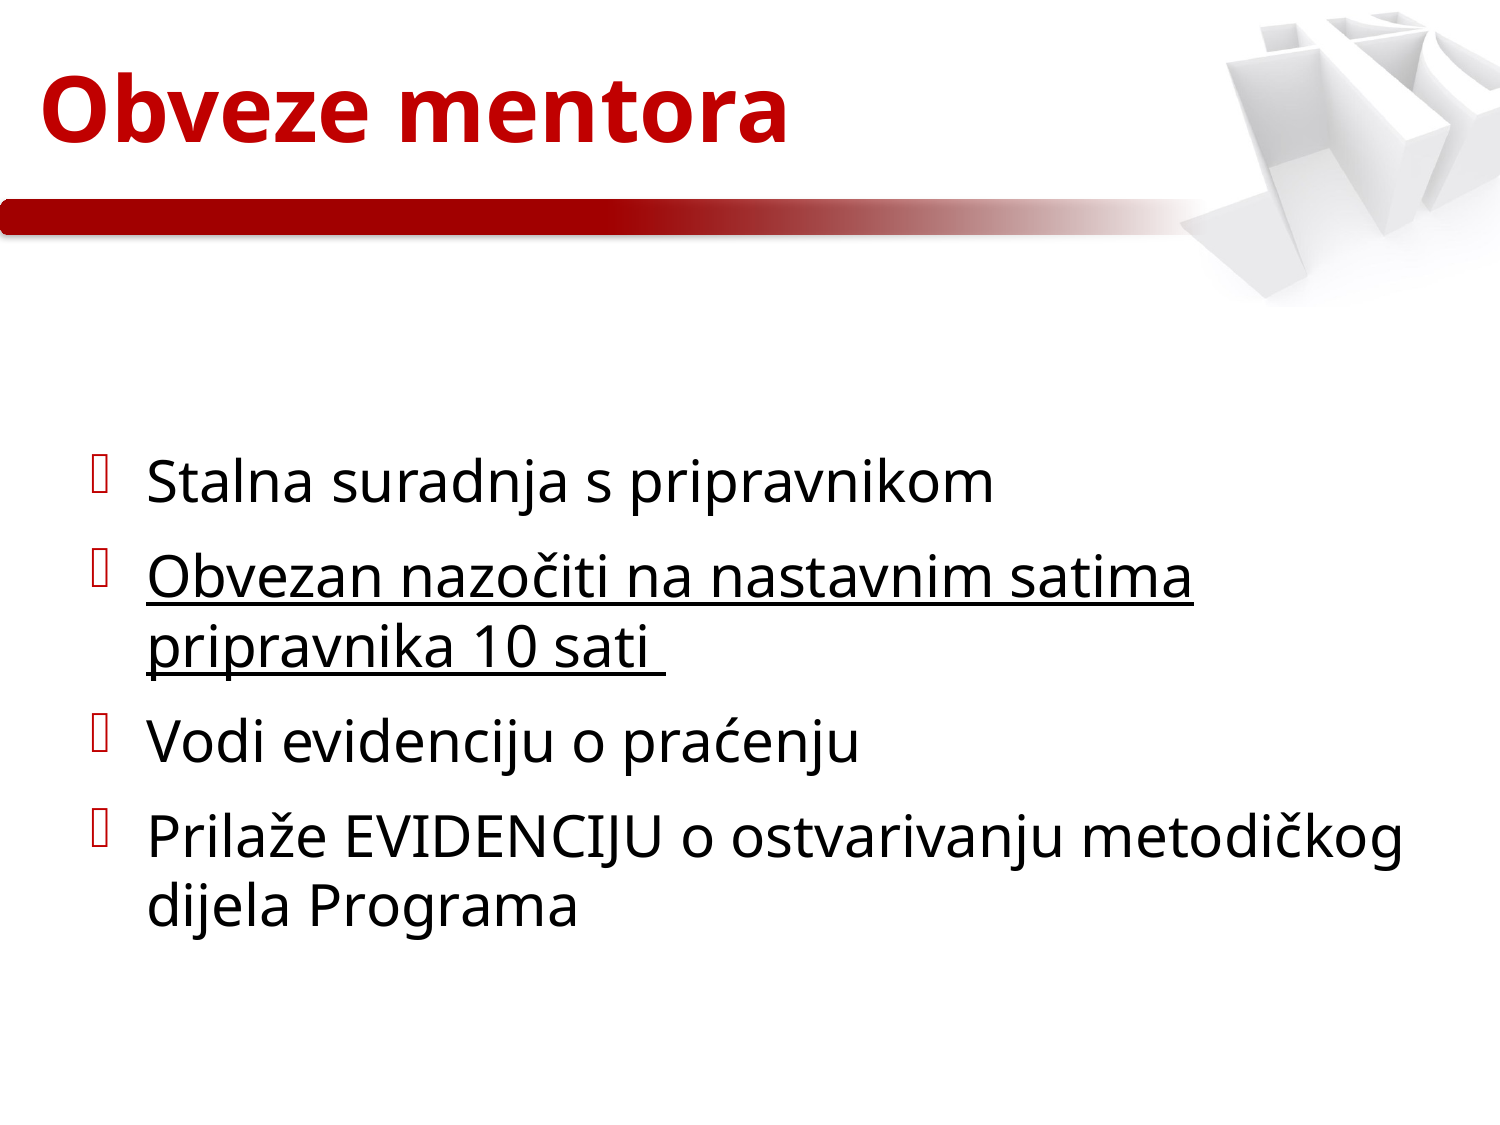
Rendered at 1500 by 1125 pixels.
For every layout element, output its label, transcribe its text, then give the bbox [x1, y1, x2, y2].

list Stalna suradnja s pripravnikom Obvezan nazočiti na nastavnim satima pripravnika 10 sati Vodi evidenciju o praćenju Prilaže EVIDENCIJU o ostvarivanju metodičkog dijela Programa [75, 292, 1425, 1090]
title Obveze mentora [23, 11, 1219, 200]
picture [1171, 0, 1500, 307]
